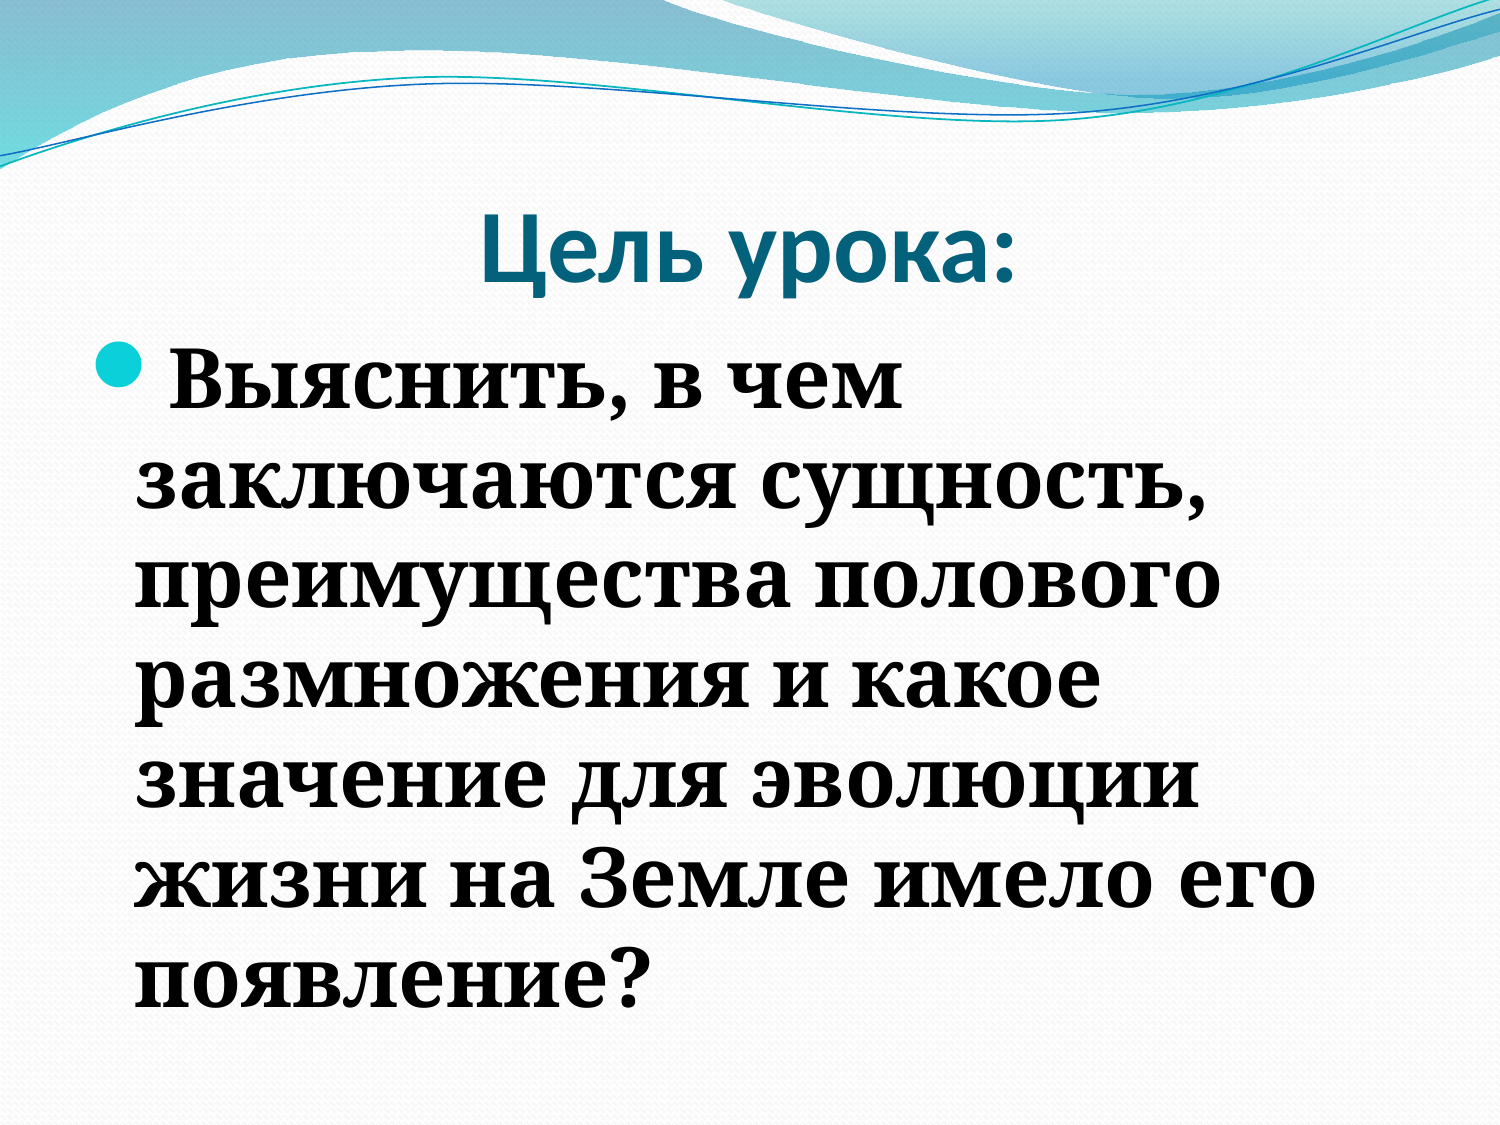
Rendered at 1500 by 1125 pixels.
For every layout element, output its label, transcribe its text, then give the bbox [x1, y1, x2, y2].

title Цель урока: [75, 115, 1425, 303]
list Выяснить, в чем заключаются сущность, преимущества полового размножения и какое значение для эволюции жизни на Земле имело его появление? [75, 317, 1425, 1038]
